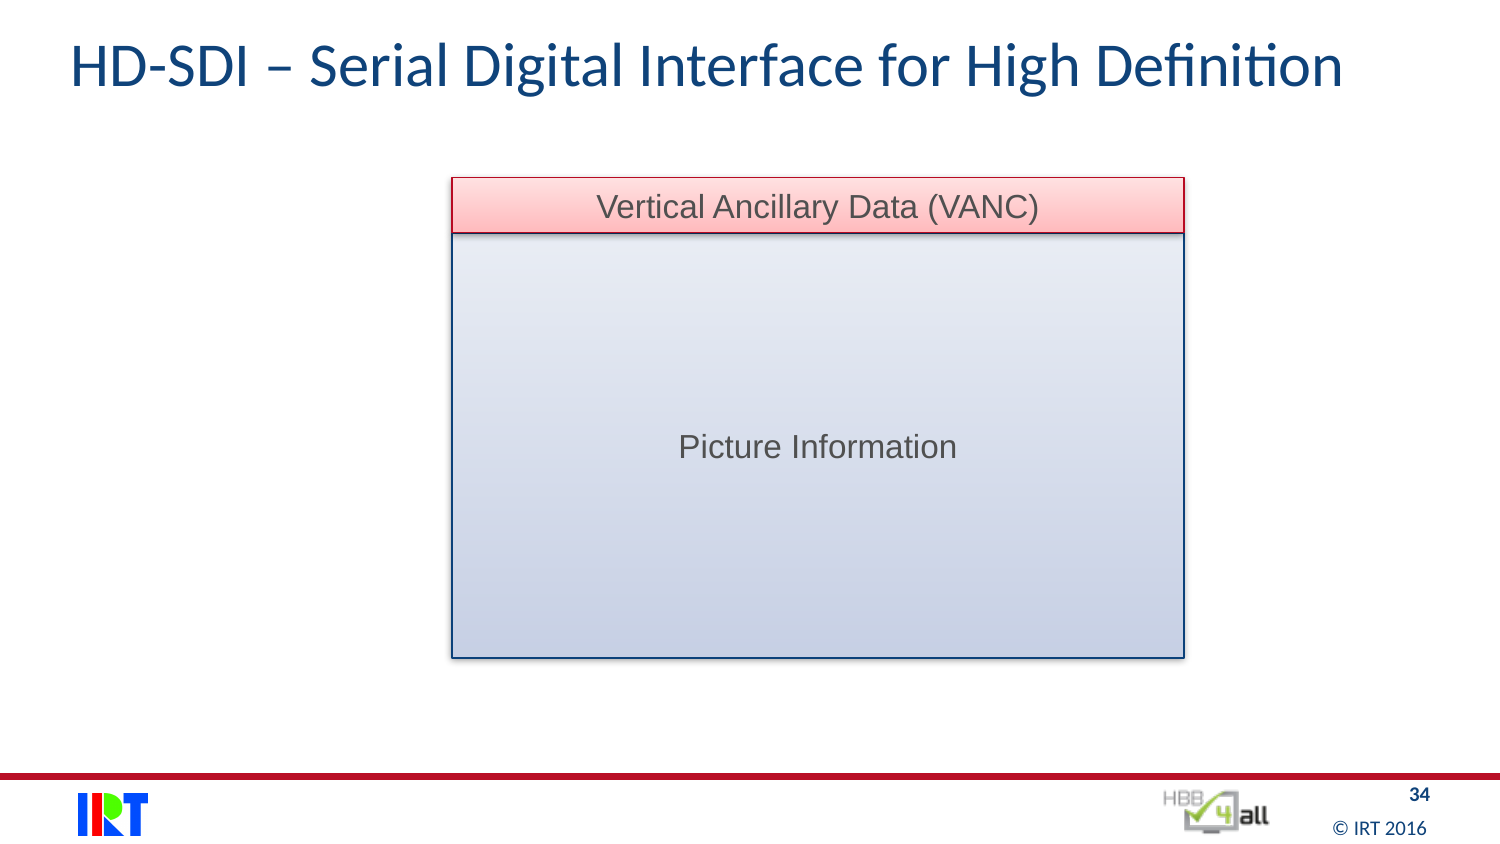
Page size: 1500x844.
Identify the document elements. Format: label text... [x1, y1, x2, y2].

picture [1163, 787, 1270, 844]
text_box Picture Information [451, 240, 1185, 659]
title HD-SDI – Serial Digital Interface for High Definition [70, 32, 1432, 150]
picture [78, 793, 148, 836]
text_box Vertical Ancillary Data (VANC) [451, 177, 1185, 233]
